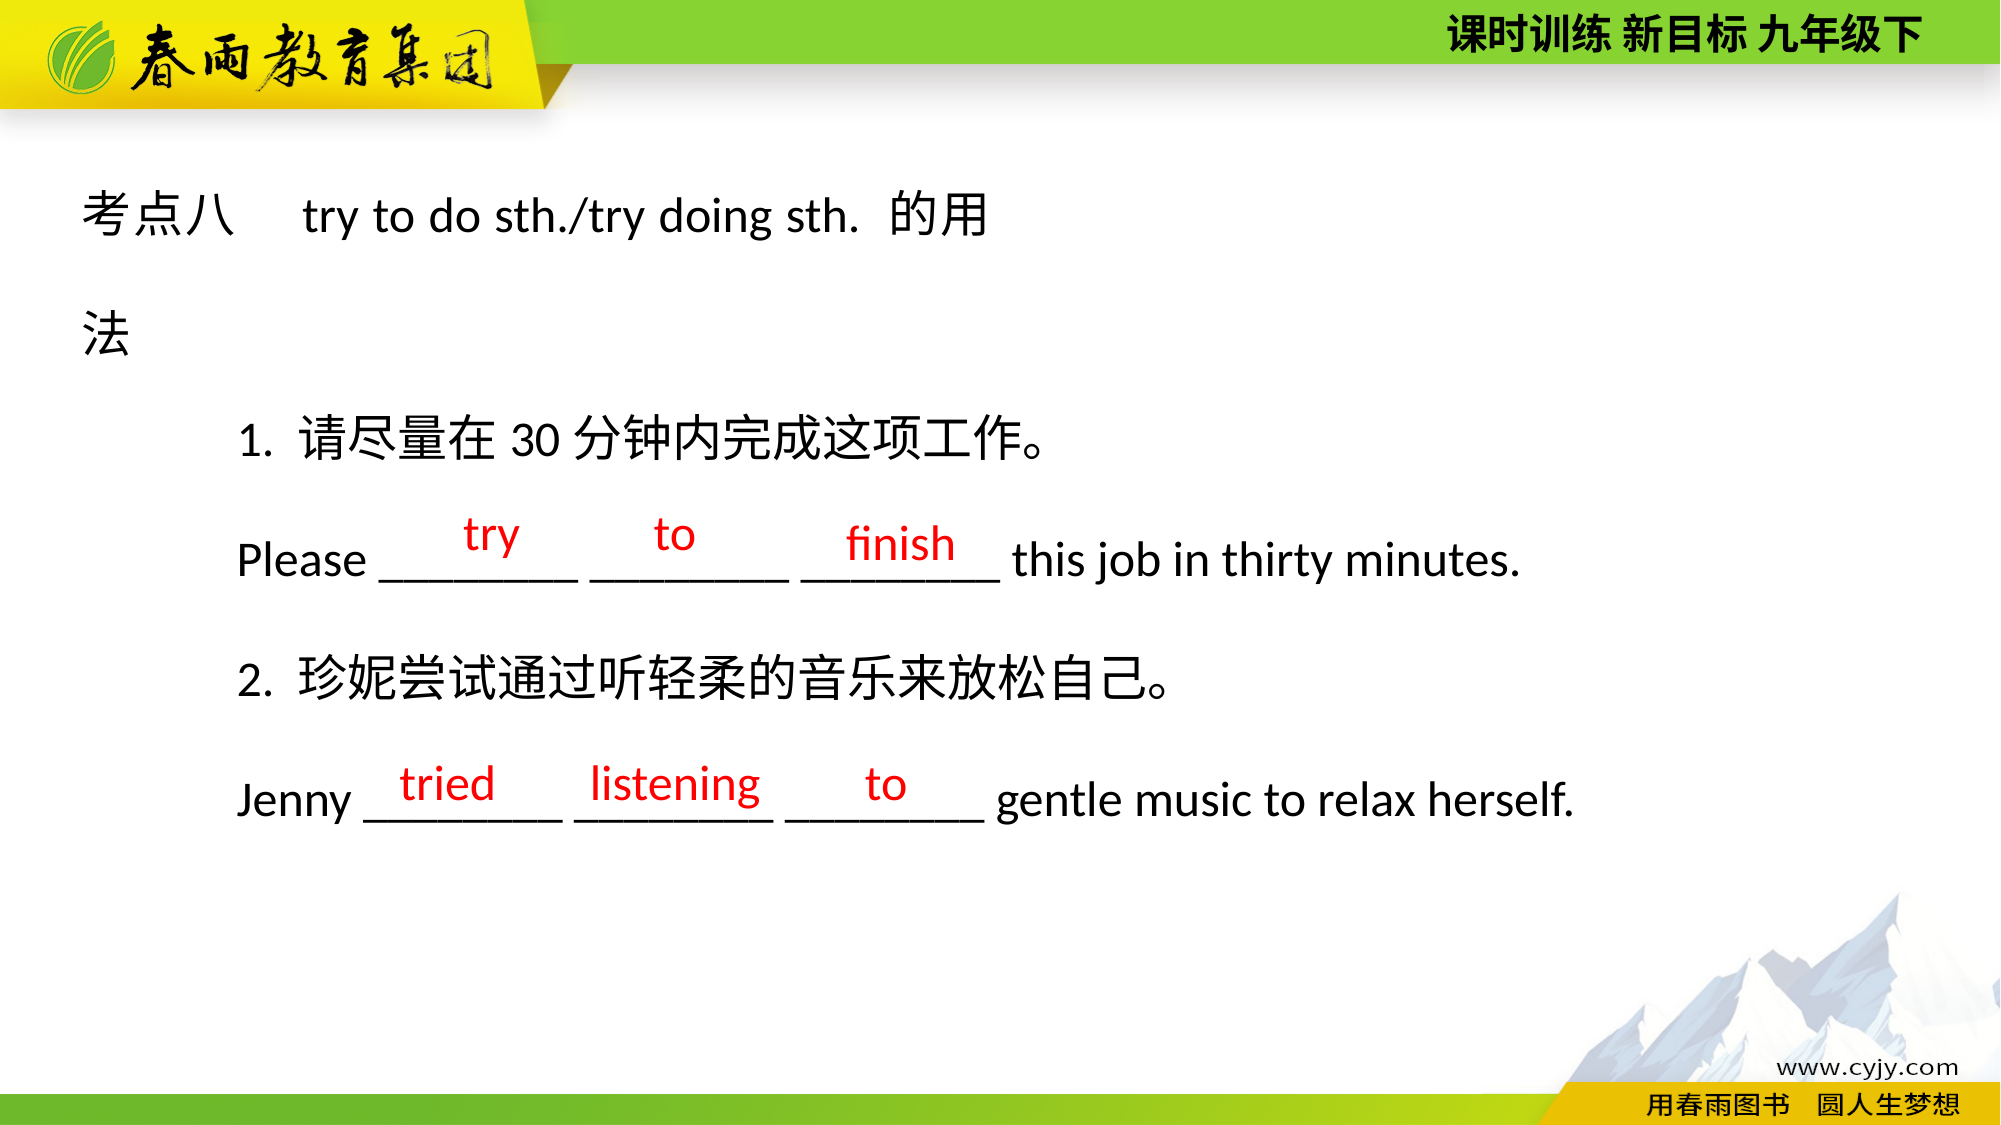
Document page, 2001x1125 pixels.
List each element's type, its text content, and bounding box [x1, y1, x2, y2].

text_box to [838, 743, 923, 819]
text_box 1. 请尽量在30分钟内完成这项工作。 Please ________ ________ ________ this job in thirty minutes. 2. 珍妮尝试通过听轻柔的音乐来放松自己。 Jenny ________ ________ ________ gentle music to relax herself. [221, 339, 1798, 835]
picture [0, 0, 2001, 1125]
text_box listening [575, 743, 776, 819]
text_box 考点八 try to do sth./try doing sth. 的用法 [66, 114, 1006, 250]
text_box tried [384, 743, 512, 819]
text_box to [639, 492, 712, 568]
text_box finish [831, 502, 971, 578]
text_box try [448, 492, 536, 568]
